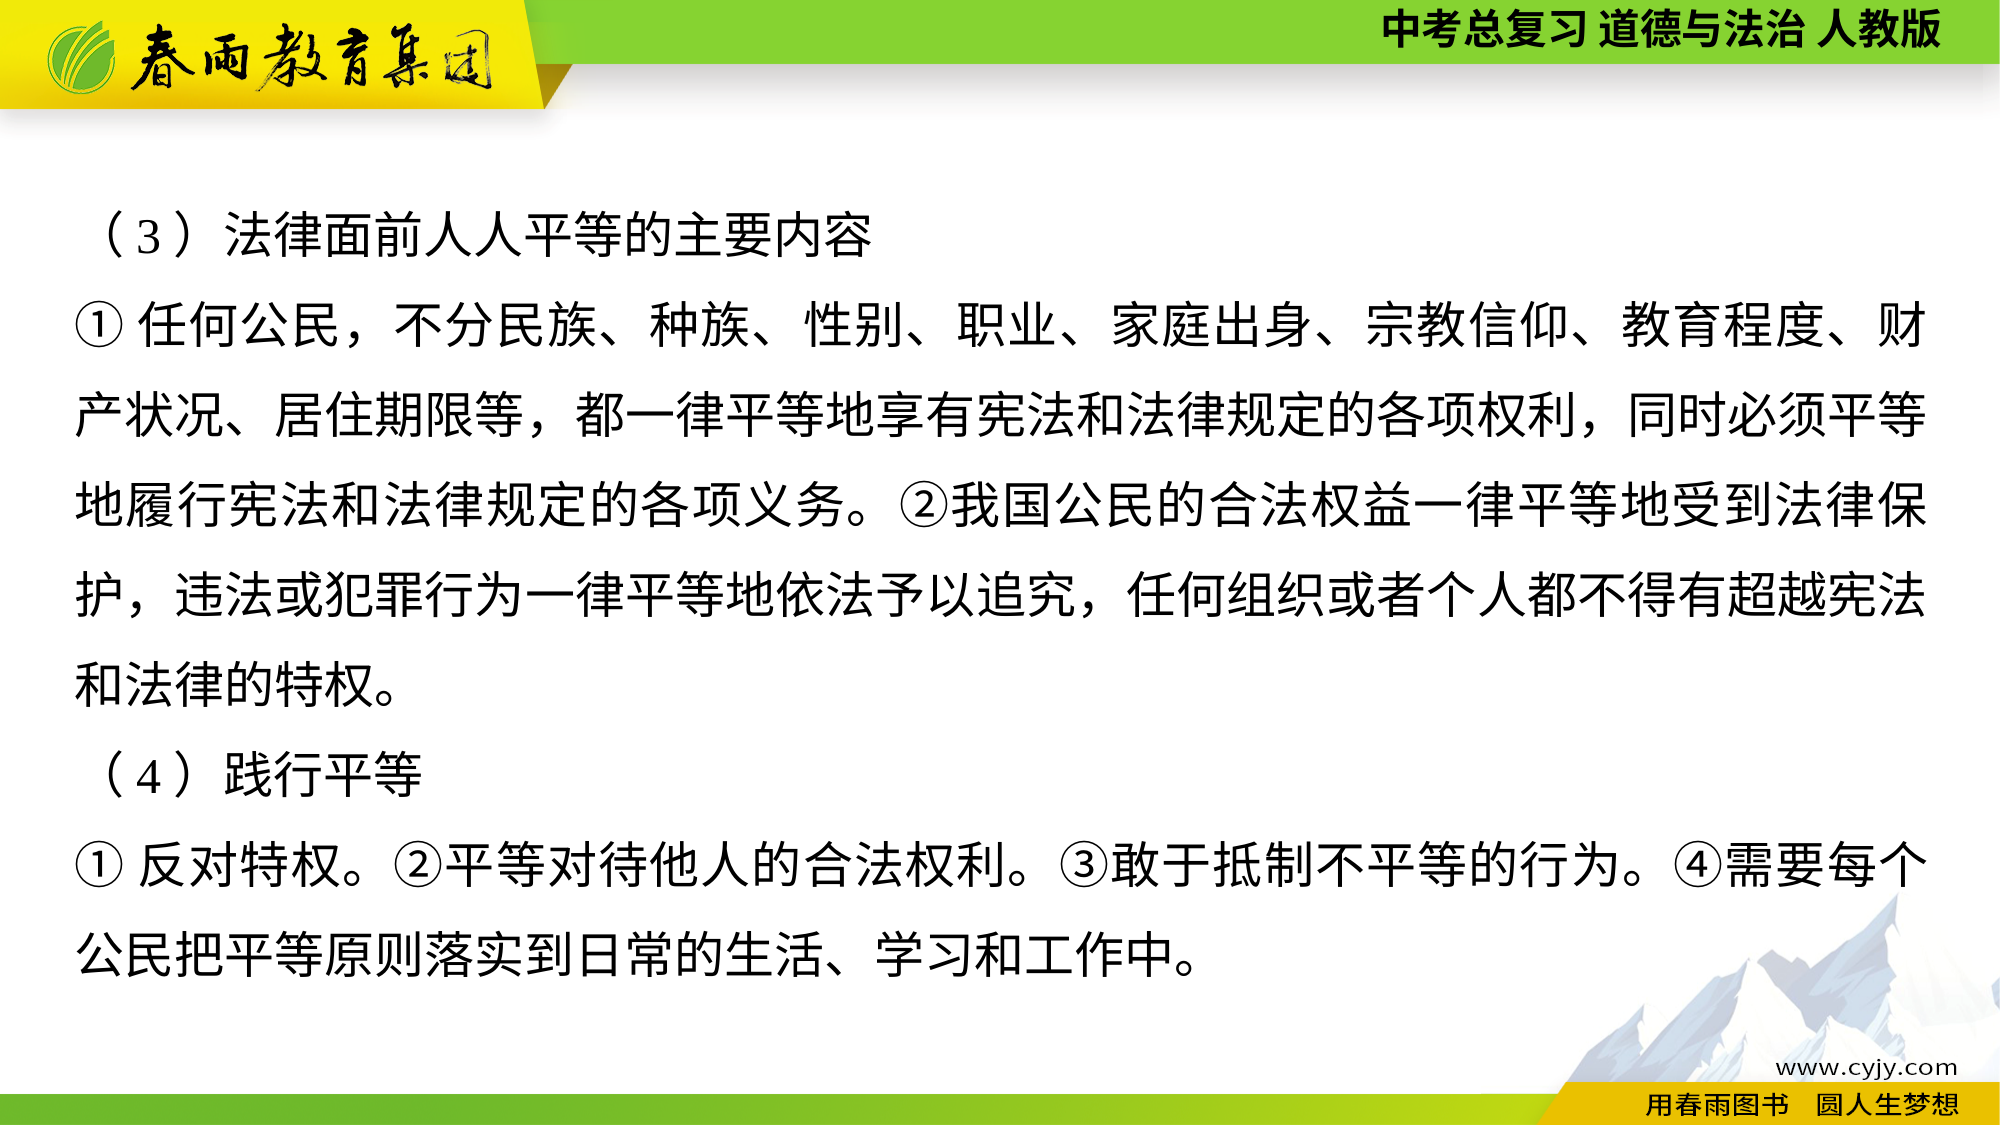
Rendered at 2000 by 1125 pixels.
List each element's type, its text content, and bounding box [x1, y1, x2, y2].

list （3）法律面前人人平等的主要内容 ①任何公民，不分民族、种族、性别、职业、家庭出身、宗教信仰、教育程度、财产状况、居住期限等，都一律平等地享有宪法和法律规定的各项权利，同时必须平等地履行宪法和法律规定的各项义务。②我国公民的合法权益一律平等地受到法律保护，违法或犯罪行为一律平等地依法予以追究，任何组织或者个人都不得有超越宪法和法律的特权。 （4）践行平等 ①反对特权。②平等对待他人的合法权利。③敢于抵制不平等的行为。④需要每个公民把平等原则落实到日常的生活、学习和工作中。 [59, 166, 1944, 988]
picture [0, 0, 2000, 1125]
